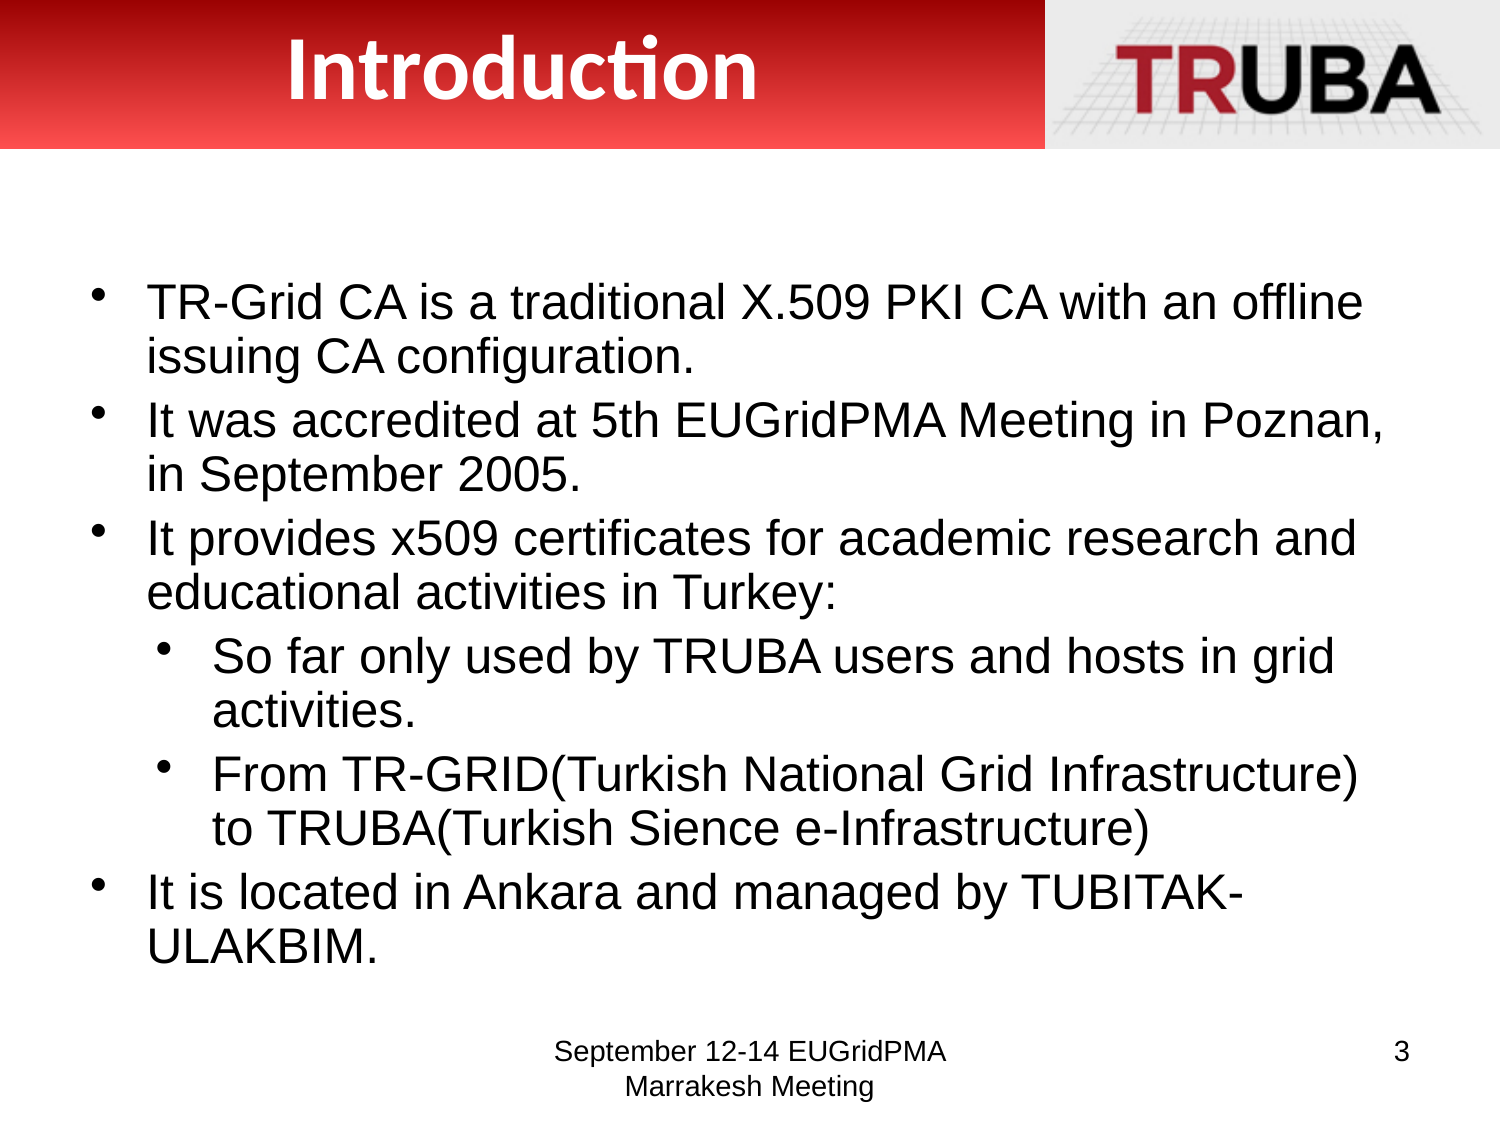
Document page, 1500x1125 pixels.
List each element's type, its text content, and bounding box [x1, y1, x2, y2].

list TR-Grid CA is a traditional X.509 PKI CA with an offline issuing CA configuration. It was accredited at 5th EUGridPMA Meeting in Poznan, in September 2005. It provides x509 certificates for academic research and educational activities in Turkey: So far only used by TRUBA users and hosts in grid activities. From TR-GRID(Turkish National Grid Infrastructure) to TRUBA(Turkish Sience e-Infrastructure) It is located in Ankara and managed by TUBITAK-ULAKBIM. [74, 268, 1426, 1012]
slide_number 3 [1074, 1024, 1426, 1103]
text_box Introduction [0, 0, 1043, 149]
picture [1045, 0, 1500, 150]
footer September 12-14 EUGridPMA Marrakesh Meeting [512, 1024, 988, 1103]
